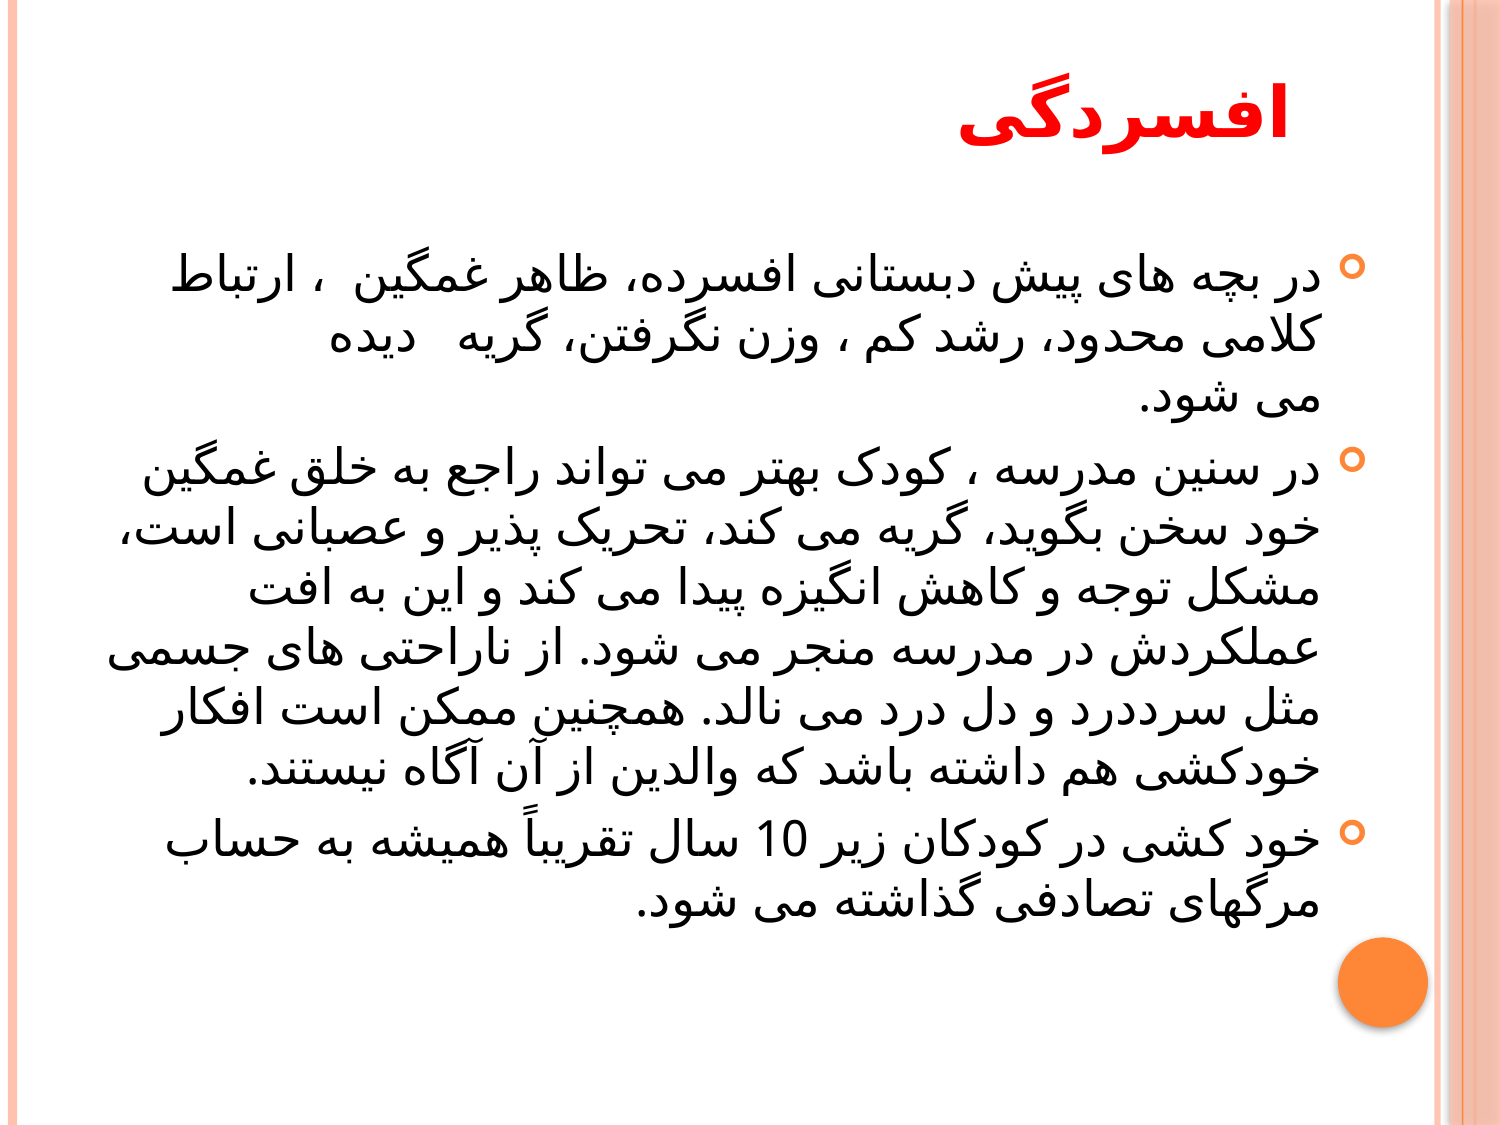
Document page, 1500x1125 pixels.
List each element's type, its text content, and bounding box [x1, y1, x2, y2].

title افسردگی [82, 58, 1307, 223]
list در بچه های پیش دبستانی افسرده، ظاهر غمگین ، ارتباط کلامی محدود، رشد کم ، وزن نگرفتن، گریه دیده می شود. در سنین مدرسه ، کودک بهتر می تواند راجع به خلق غمگین خود سخن بگوید، گریه می کند، تحریک پذیر و عصبانی است، مشکل توجه و کاهش انگیزه پیدا می کند و این به افت عملکردش در مدرسه منجر می شود. از ناراحتی های جسمی مثل سرددرد و دل درد می نالد. همچنین ممکن است افکار خودکشی هم داشته باشد که والدین از آن آگاه نیستند. خود کشی در کودکان زیر 10 سال تقریباً همیشه به حساب مرگهای تصادفی گذاشته می شود. [75, 234, 1383, 1062]
